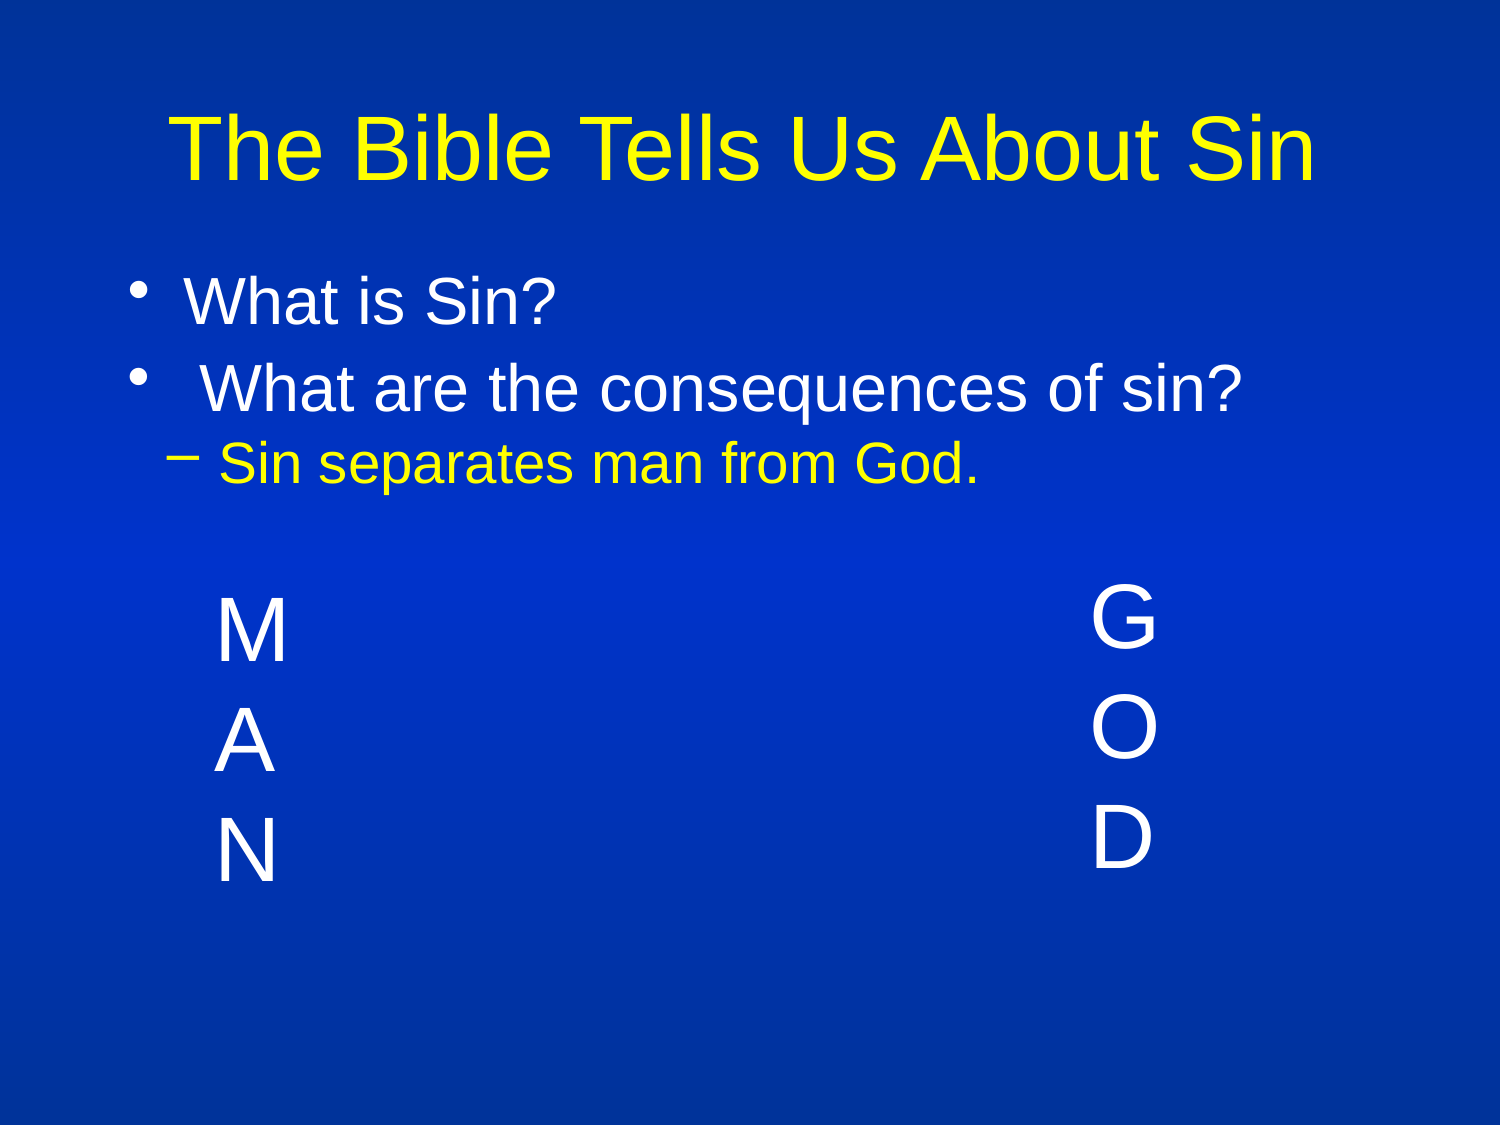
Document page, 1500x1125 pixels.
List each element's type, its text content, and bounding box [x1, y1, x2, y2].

text_box G O D [1074, 563, 1197, 895]
list What is Sin? [112, 249, 1450, 338]
text_box M A N [200, 563, 322, 908]
text_box What are the consequences of sin? Sin separates man from God. [112, 337, 1413, 563]
title The Bible Tells Us About Sin [50, 50, 1438, 238]
